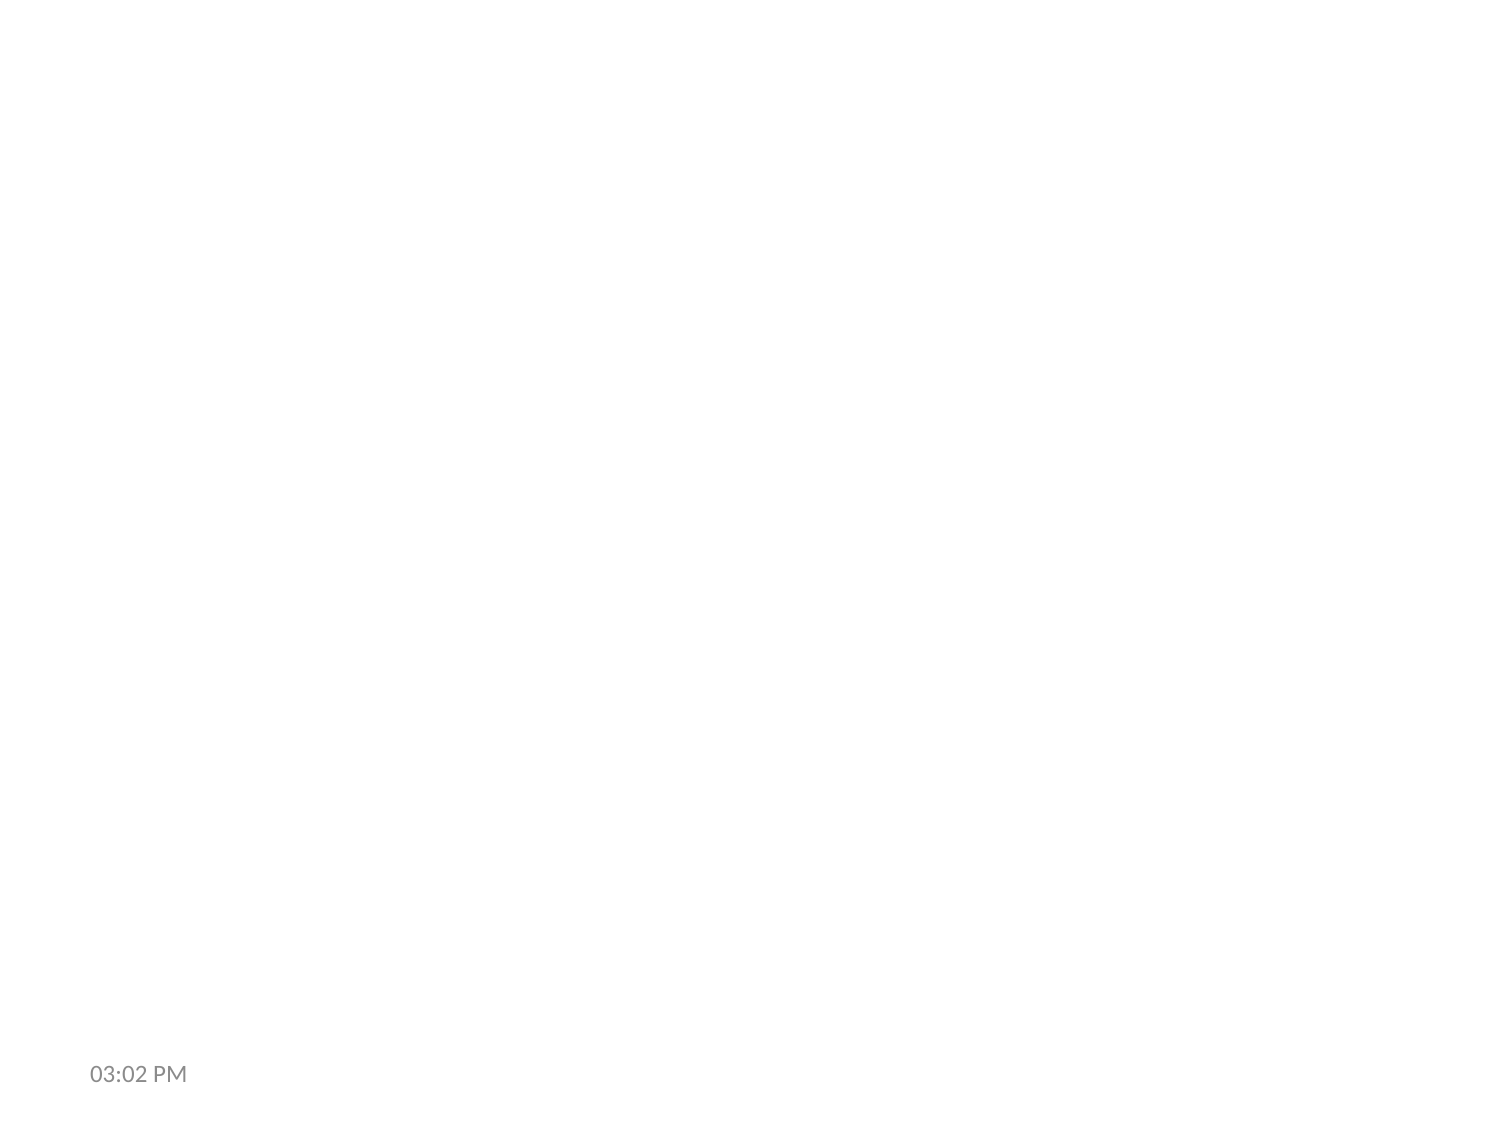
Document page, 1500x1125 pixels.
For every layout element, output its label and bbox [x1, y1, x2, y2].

slide_number [75, 1042, 425, 1103]
